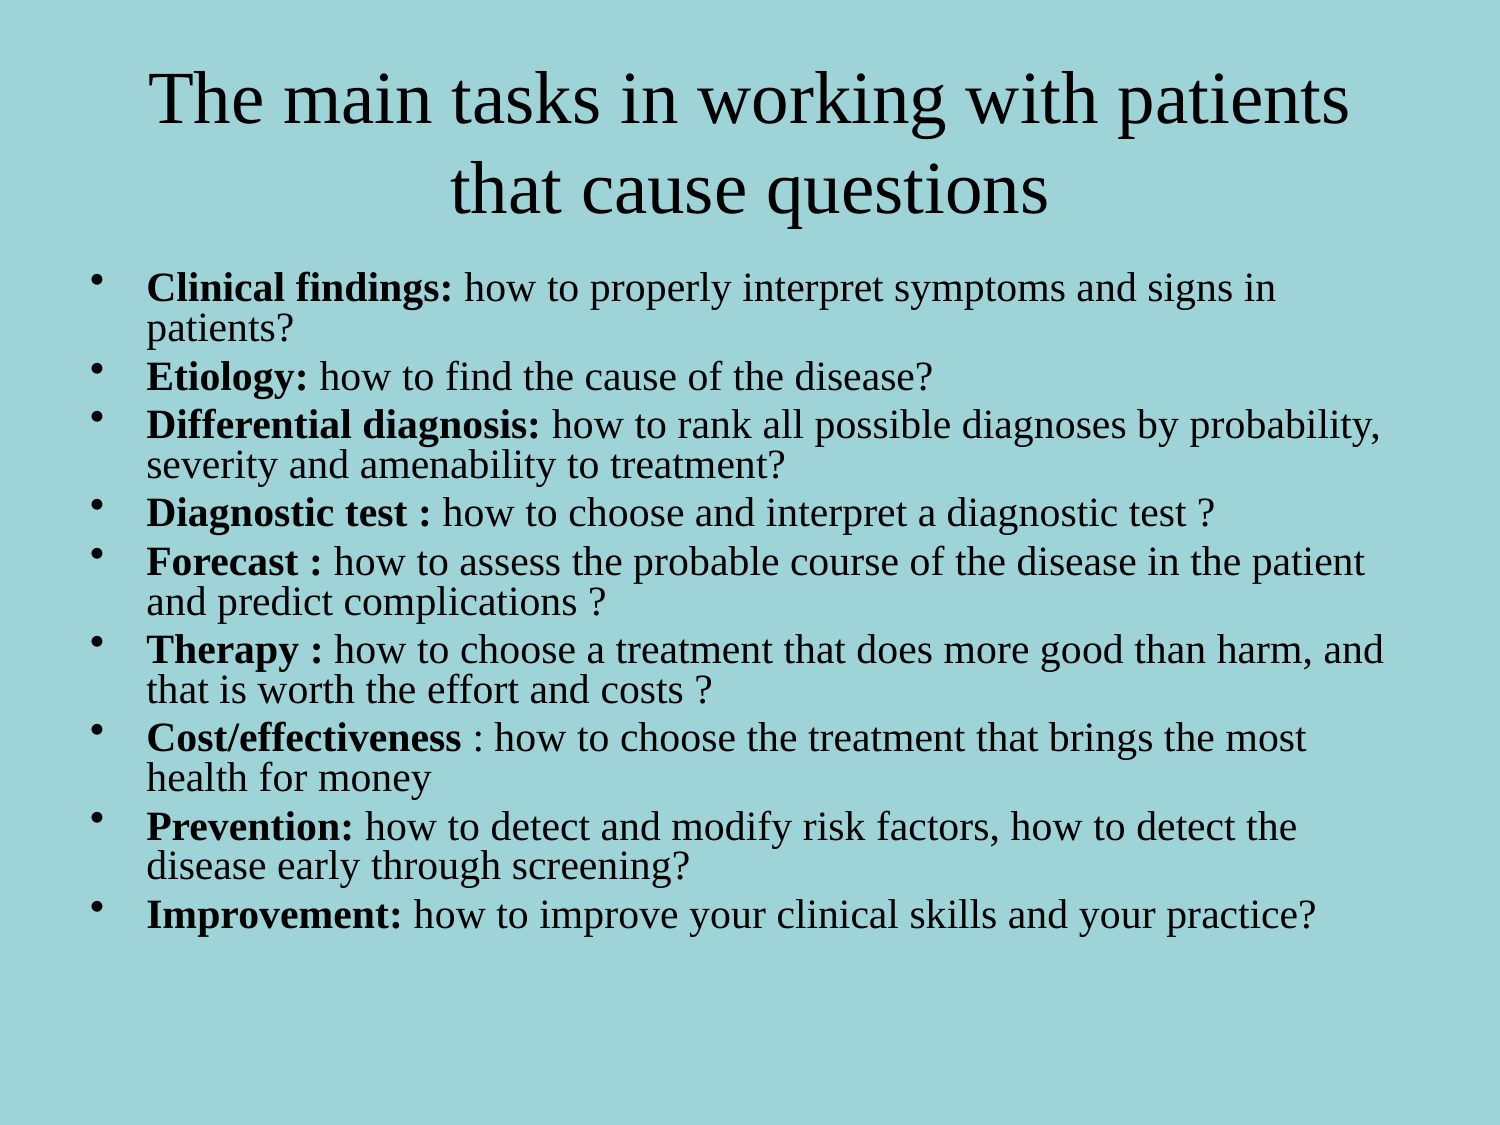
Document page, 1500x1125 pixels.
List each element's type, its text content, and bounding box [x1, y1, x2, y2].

list Clinical findings: how to properly interpret symptoms and signs in patients? Etiology: how to find the cause of the disease? Differential diagnosis: how to rank all possible diagnoses by probability, severity and amenability to treatment? Diagnostic test : how to choose and interpret a diagnostic test ? Forecast : how to assess the probable course of the disease in the patient and predict complications ? Therapy : how to choose a treatment that does more good than harm, and that is worth the effort and costs ? Cost/effectiveness : how to choose the treatment that brings the most health for money Prevention: how to detect and modify risk factors, how to detect the disease early through screening? Improvement: how to improve your clinical skills and your practice? [75, 262, 1425, 1000]
title The main tasks in working with patients that cause questions [75, 45, 1425, 233]
